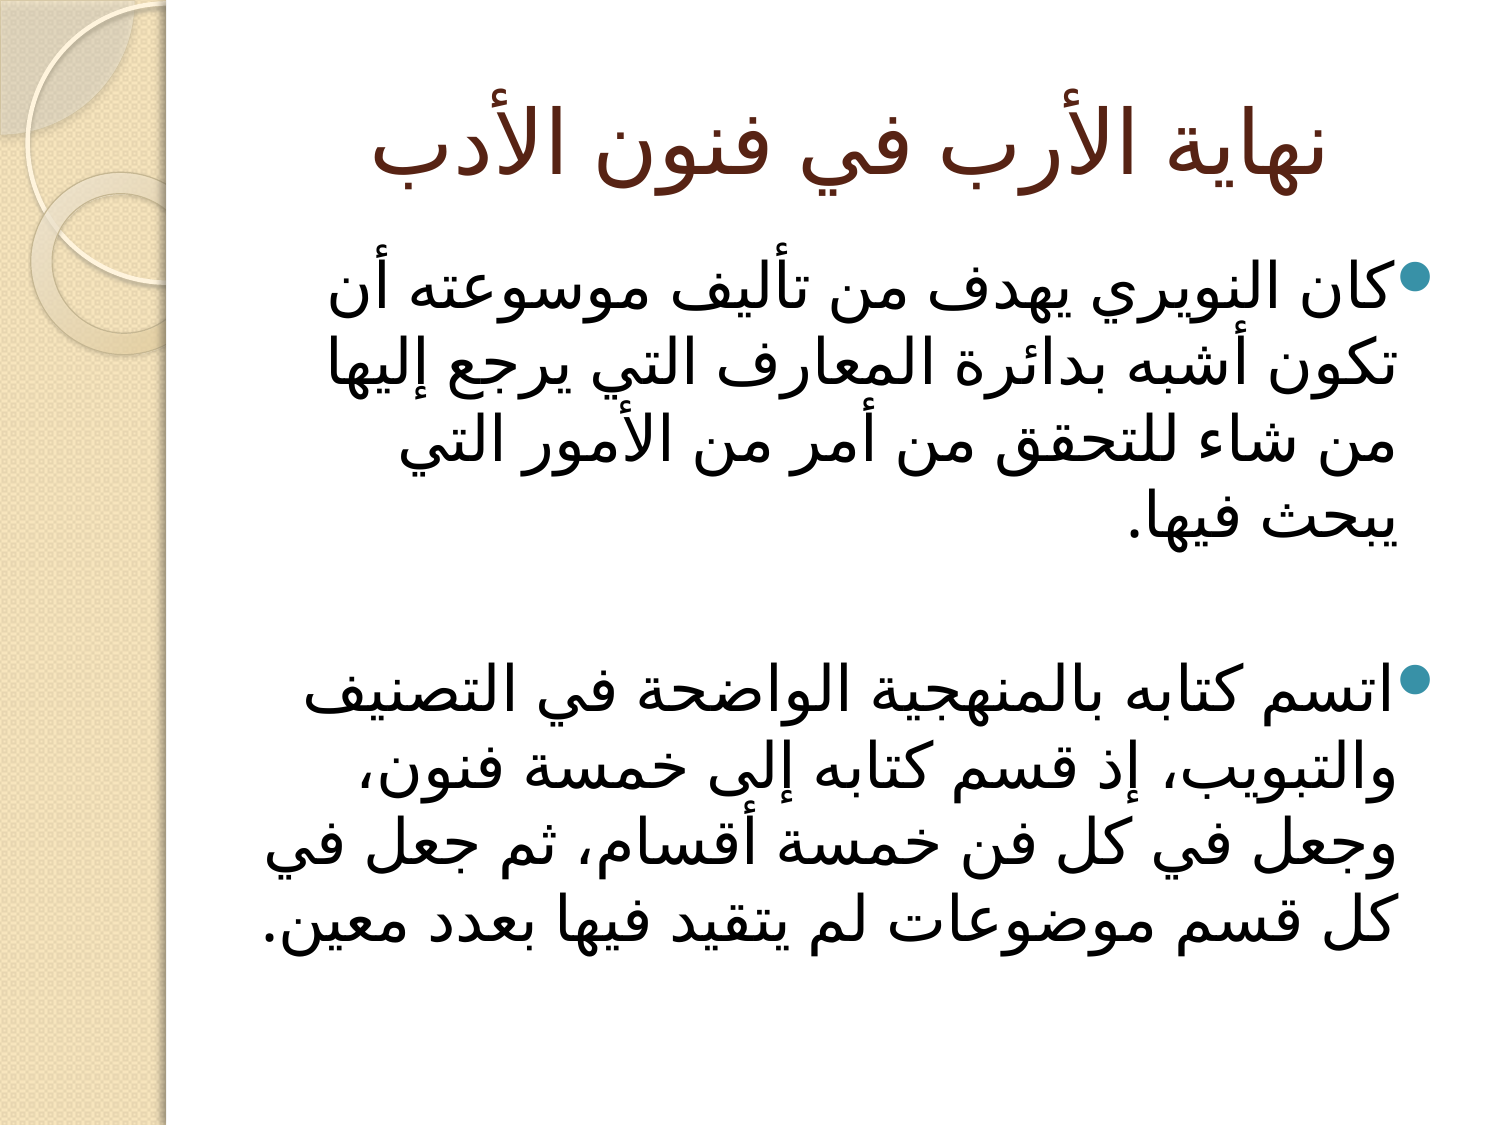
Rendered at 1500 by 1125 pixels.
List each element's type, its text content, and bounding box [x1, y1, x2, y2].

list كان النويري يهدف من تأليف موسوعته أن تكون أشبه بدائرة المعارف التي يرجع إليها من شاء للتحقق من أمر من الأمور التي يبحث فيها. اتسم كتابه بالمنهجية الواضحة في التصنيف والتبويب، إذ قسم كتابه إلى خمسة فنون، وجعل في كل فن خمسة أقسام، ثم جعل في كل قسم موضوعات لم يتقيد فيها بعدد معين. [235, 237, 1466, 1025]
title نهاية الأرب في فنون الأدب [235, 45, 1466, 233]
